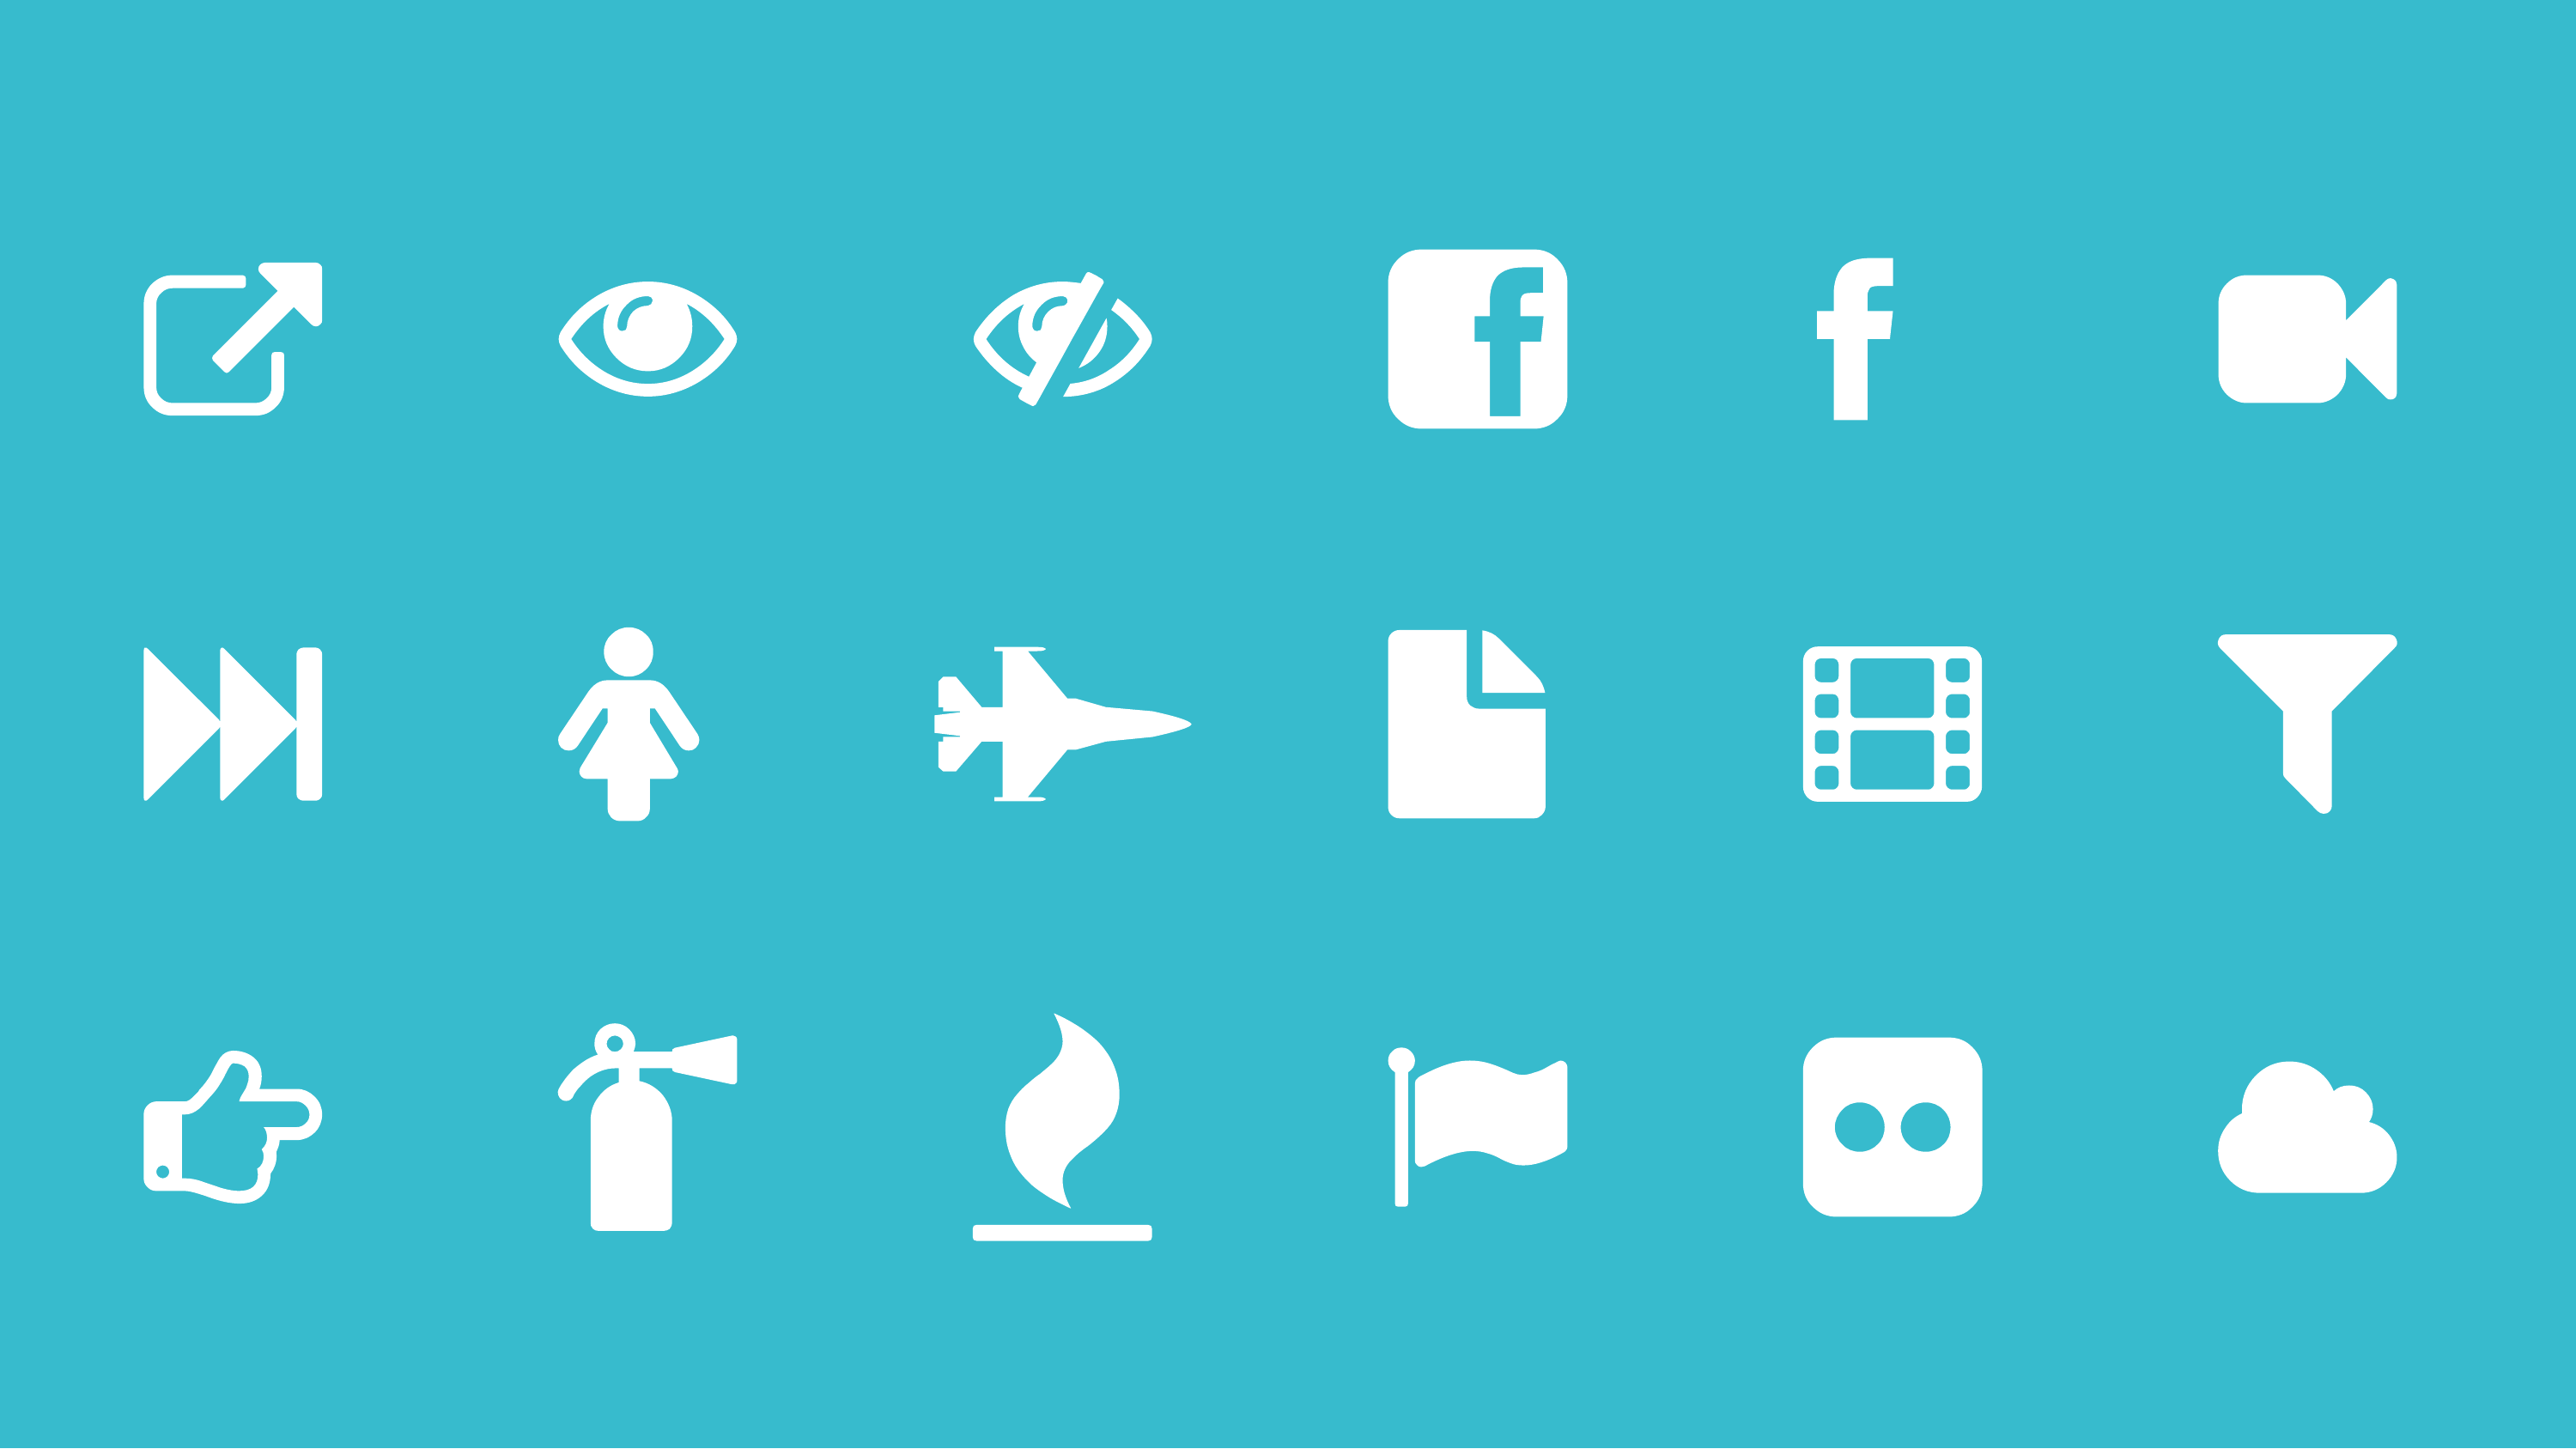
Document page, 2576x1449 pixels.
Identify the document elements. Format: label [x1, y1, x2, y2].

text_box [2218, 275, 2397, 403]
text_box [1388, 249, 1568, 429]
text_box [1388, 629, 1546, 819]
text_box [1802, 646, 1983, 802]
text_box [558, 282, 738, 397]
text_box [1802, 1037, 1983, 1217]
text_box [2218, 1061, 2397, 1193]
text_box [557, 627, 700, 822]
text_box [1817, 258, 1893, 421]
text_box [143, 1050, 323, 1204]
text_box [2217, 634, 2397, 814]
text_box [973, 271, 1152, 407]
text_box [143, 647, 323, 801]
text_box [934, 646, 1192, 802]
text_box [557, 1023, 738, 1231]
text_box [972, 1013, 1152, 1241]
text_box [143, 262, 323, 416]
text_box [1388, 1047, 1568, 1207]
